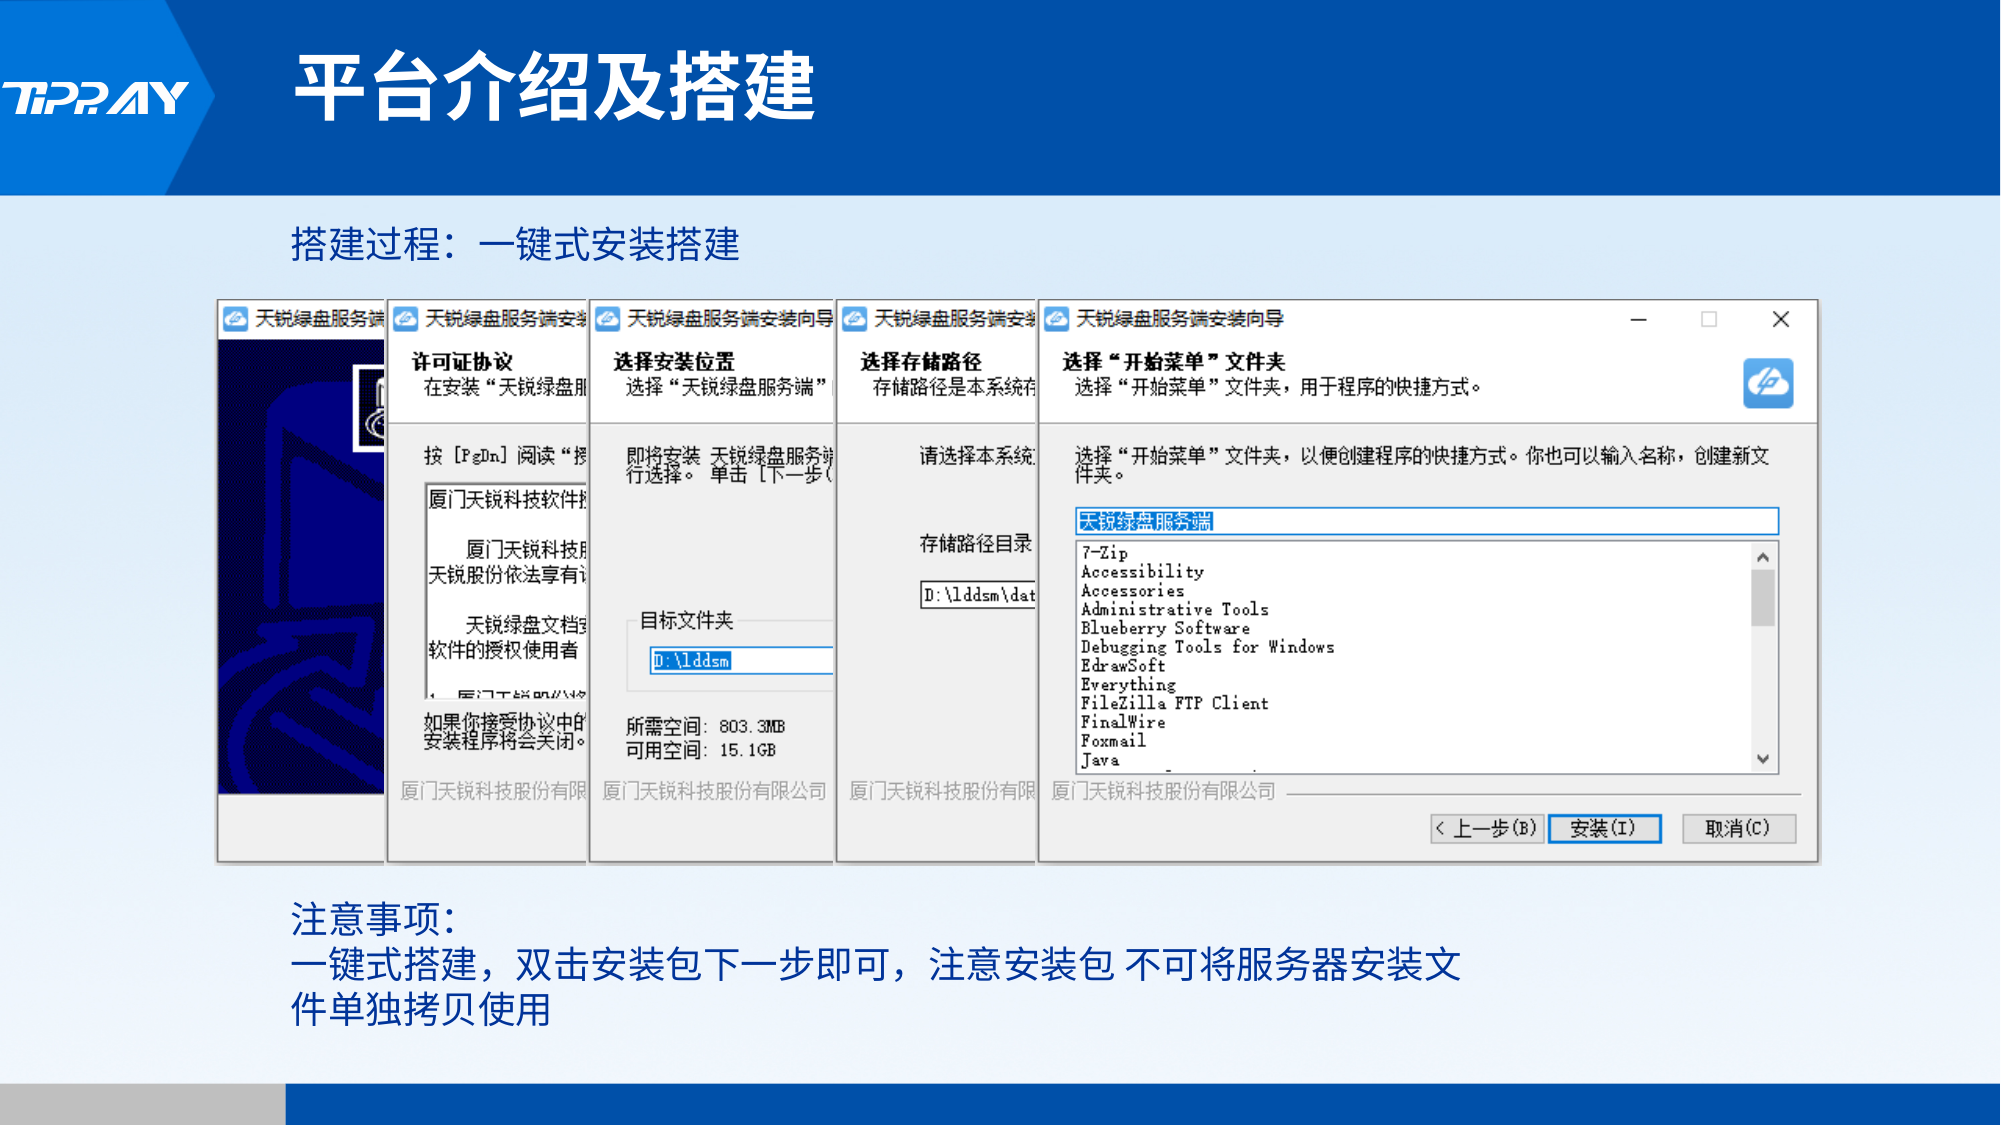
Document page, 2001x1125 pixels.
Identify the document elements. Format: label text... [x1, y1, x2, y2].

text_box 搭建过程：一键式安装搭建 注意事项： 一键式搭建，双击安装包下一步即可，注意安装包 不可将服务器安装文件单独拷贝使用 [275, 214, 1493, 298]
picture [0, 0, 2001, 1125]
text_box 平台介绍及搭建 [277, 32, 1278, 138]
text_box 搭建过程：一键式安装搭建 注意事项： 一键式搭建，双击安装包下一步即可，注意安装包 不可将服务器安装文件单独拷贝使用 [275, 875, 1493, 1039]
